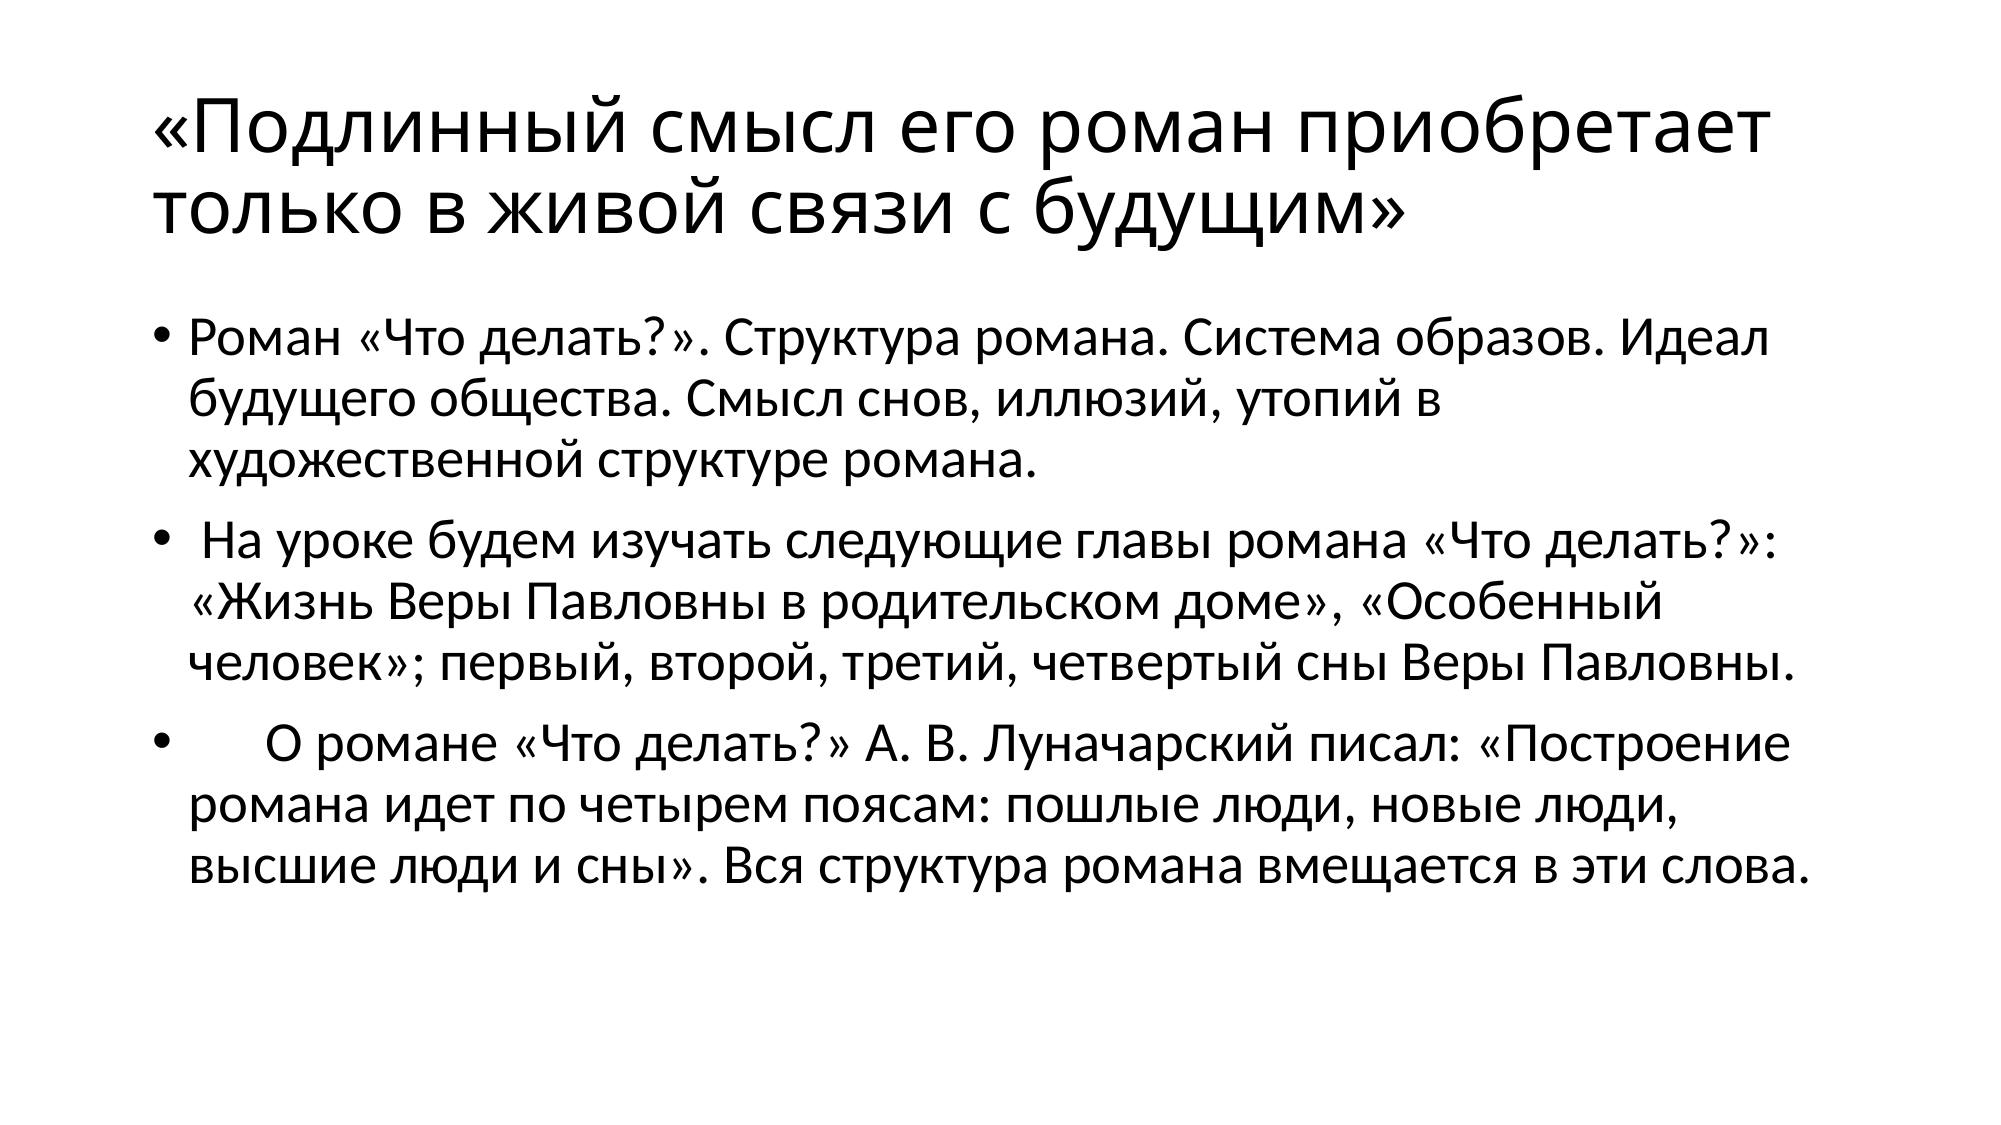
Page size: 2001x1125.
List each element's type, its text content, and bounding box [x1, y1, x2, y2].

list Роман «Что делать?». Структура романа. Система образов. Идеал будущего общества. Смысл снов, иллюзий, утопий в художественной структуре романа. На уроке будем изучать следующие главы романа «Что делать?»: «Жизнь Веры Павловны в родительском доме», «Особенный человек»; первый, второй, третий, четвертый сны Веры Павловны. О романе «Что делать?» А. В. Луначарский писал: «Построение романа идет по четырем поясам: пошлые люди, новые люди, высшие люди и сны». Вся структура романа вмещается в эти слова. [137, 299, 1863, 1014]
title «Подлинный смысл его роман приобретает только в живой связи с будущим» [137, 59, 1863, 278]
